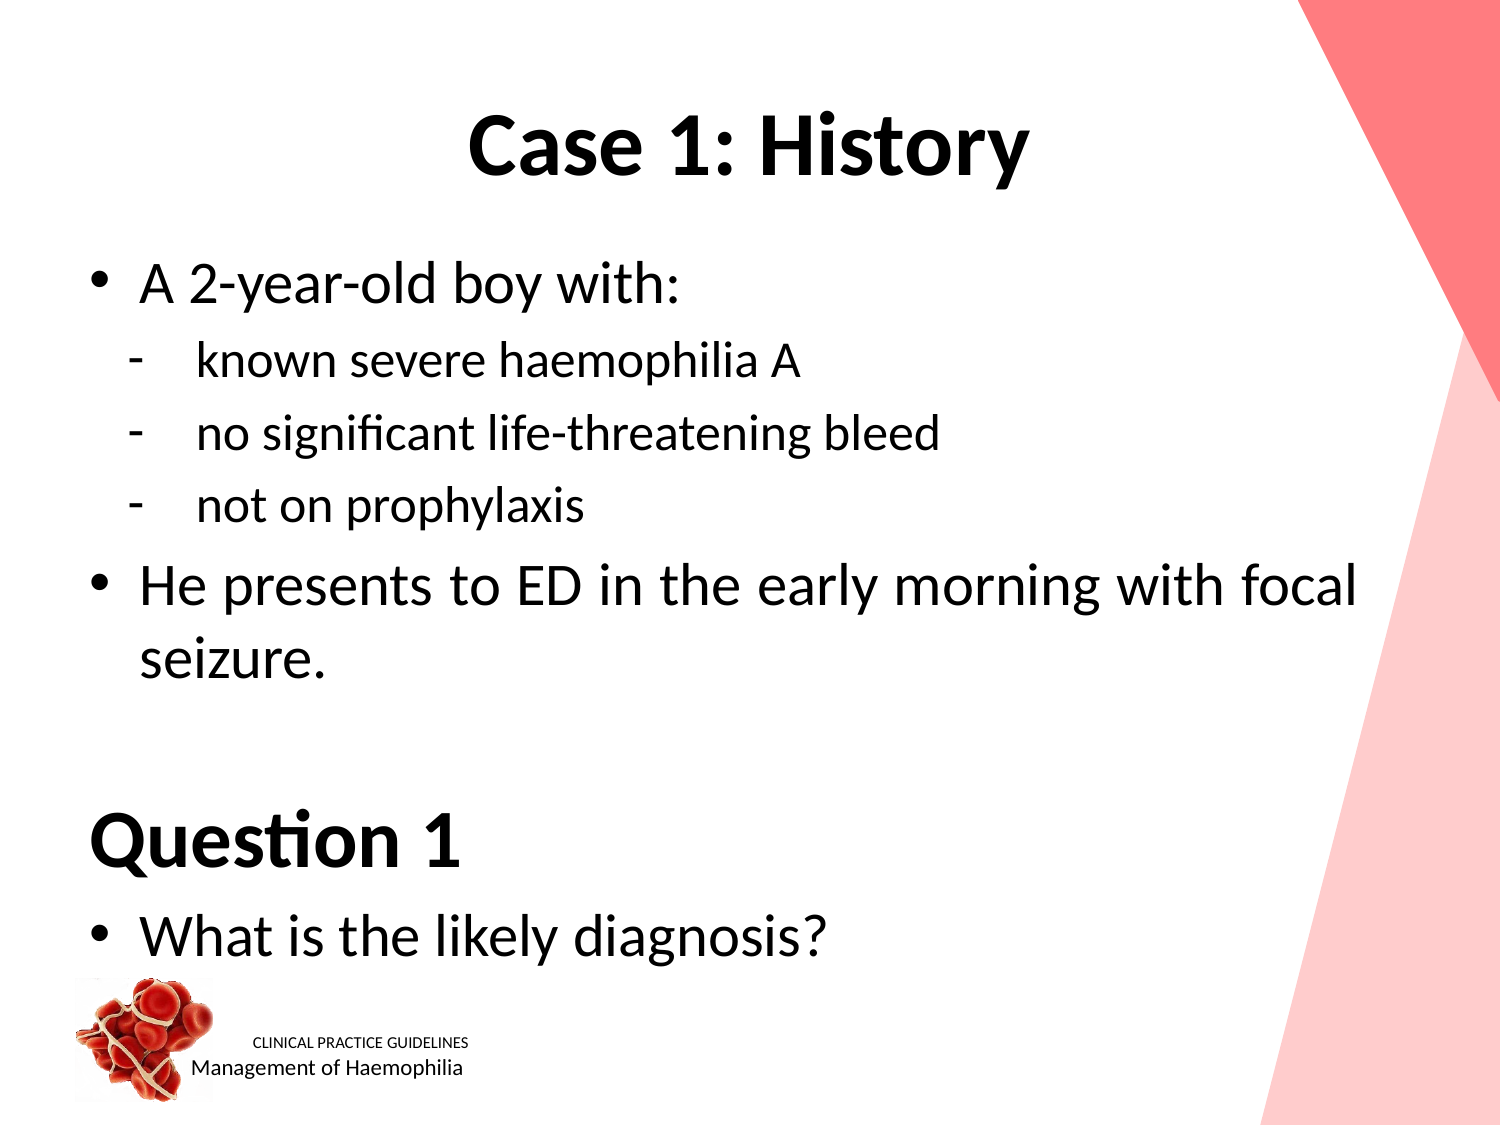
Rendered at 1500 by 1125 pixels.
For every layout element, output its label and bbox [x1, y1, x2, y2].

text_box [74, 0, 1500, 1125]
